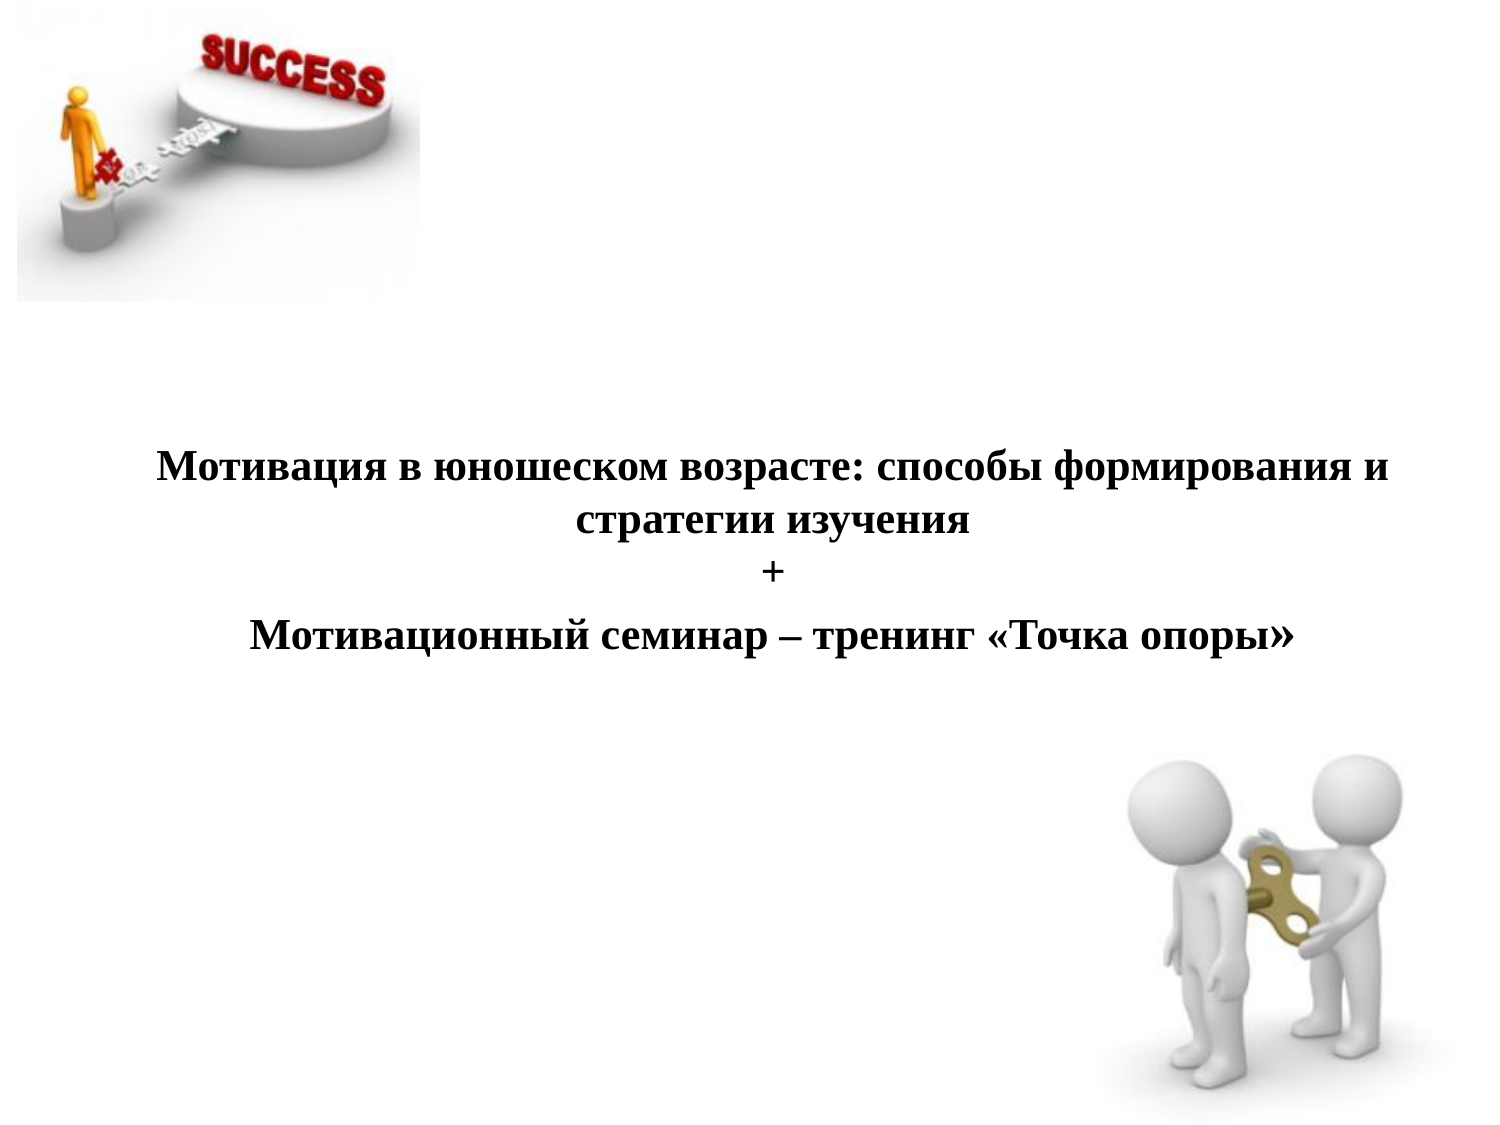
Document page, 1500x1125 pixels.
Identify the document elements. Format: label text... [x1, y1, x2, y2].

picture [1068, 727, 1471, 1125]
title Мотивация в юношеском возрасте: способы формирования и стратегии изучения + Мотивационный семинар – тренинг «Точка опоры» [135, 427, 1411, 669]
picture [17, 0, 420, 302]
